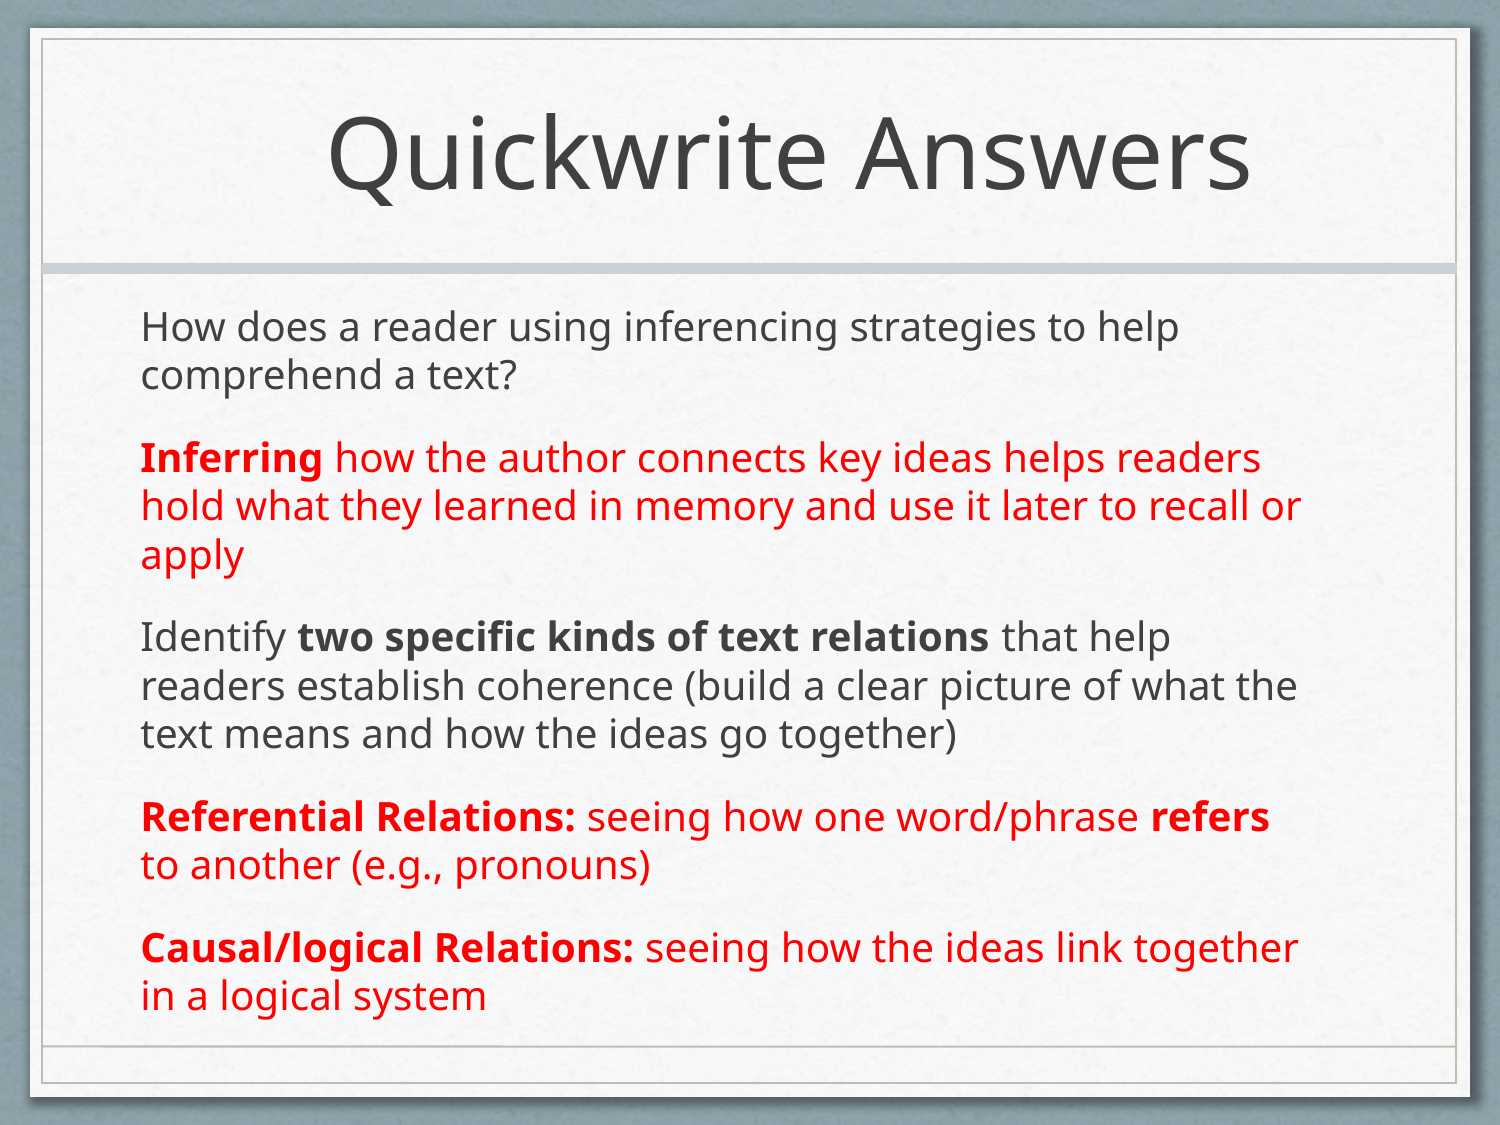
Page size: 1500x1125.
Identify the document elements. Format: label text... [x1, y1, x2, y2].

title Quickwrite Answers [144, 40, 1435, 260]
list How does a reader using inferencing strategies to help comprehend a text? Inferring how the author connects key ideas helps readers hold what they learned in memory and use it later to recall or apply Identify two specific kinds of text relations that help readers establish coherence (build a clear picture of what the text means and how the ideas go together) Referential Relations: seeing how one word/phrase refers to another (e.g., pronouns) Causal/logical Relations: seeing how the ideas link together in a logical system [125, 293, 1331, 1031]
picture [30, 28, 1470, 1097]
